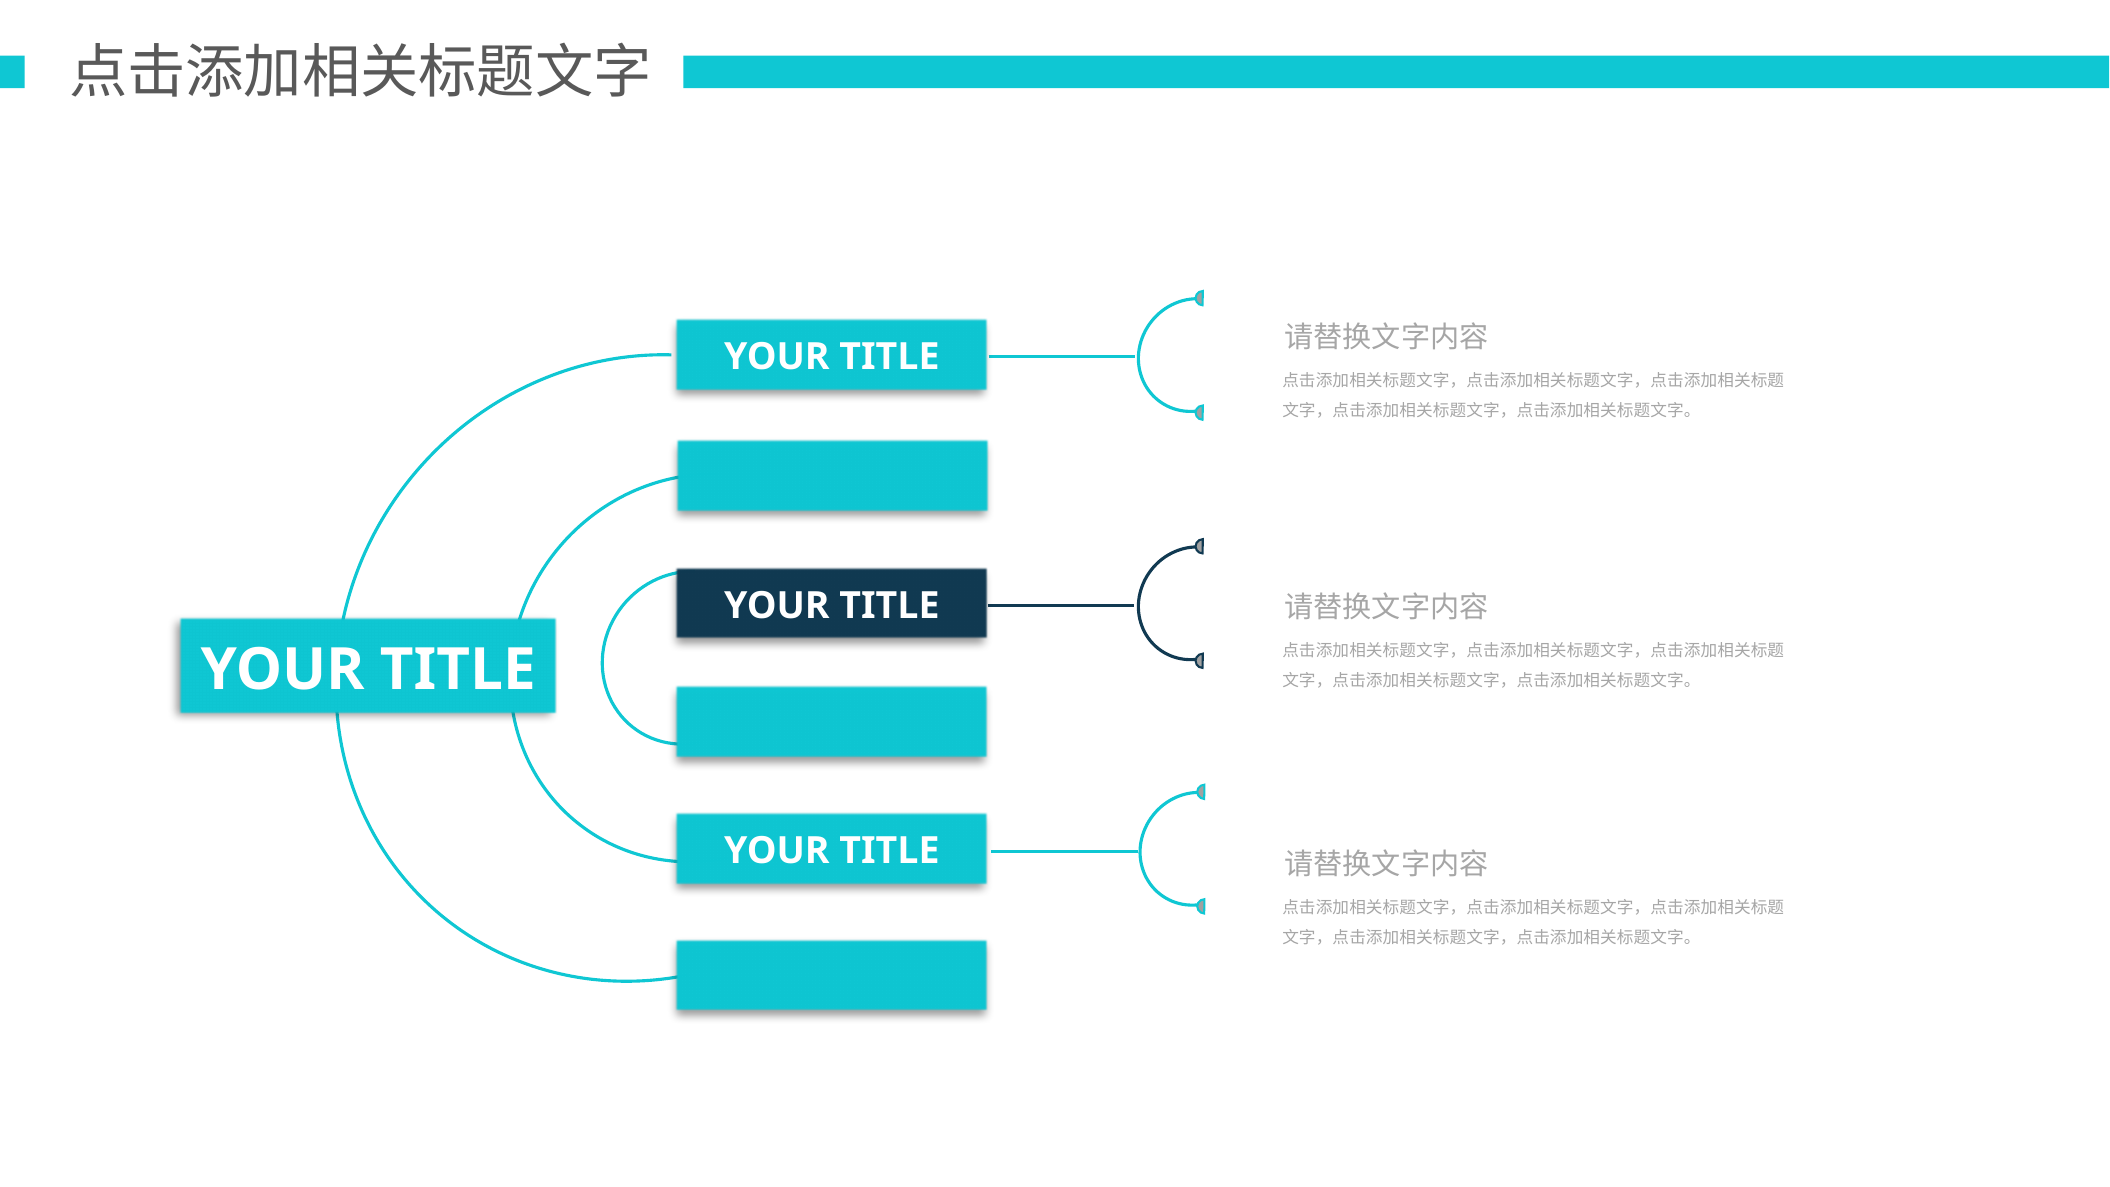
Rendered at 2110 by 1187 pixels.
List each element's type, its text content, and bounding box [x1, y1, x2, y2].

text_box 请替换文字内容 [1268, 830, 1667, 889]
text_box 点击添加相关标题文字，点击添加相关标题文字，点击添加相关标题文字，点击添加相关标题文字，点击添加相关标题文字。 [1268, 880, 1811, 955]
text_box [337, 722, 675, 982]
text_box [675, 318, 989, 1011]
text_box [601, 573, 675, 744]
text_box [343, 354, 670, 616]
text_box 点击添加相关标题文字，点击添加相关标题文字，点击添加相关标题文字，点击添加相关标题文字，点击添加相关标题文字。 [1268, 622, 1811, 697]
text_box 点击添加相关标题文字 [54, 26, 667, 112]
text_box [991, 784, 1250, 914]
text_box 请替换文字内容 [1268, 303, 1667, 362]
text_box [988, 290, 1249, 420]
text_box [989, 539, 1249, 668]
text_box 点击添加相关标题文字，点击添加相关标题文字，点击添加相关标题文字，点击添加相关标题文字，点击添加相关标题文字。 [1268, 352, 1811, 427]
text_box 请替换文字内容 [1268, 572, 1667, 631]
text_box [514, 478, 675, 862]
text_box YOUR TITLE [181, 619, 555, 713]
